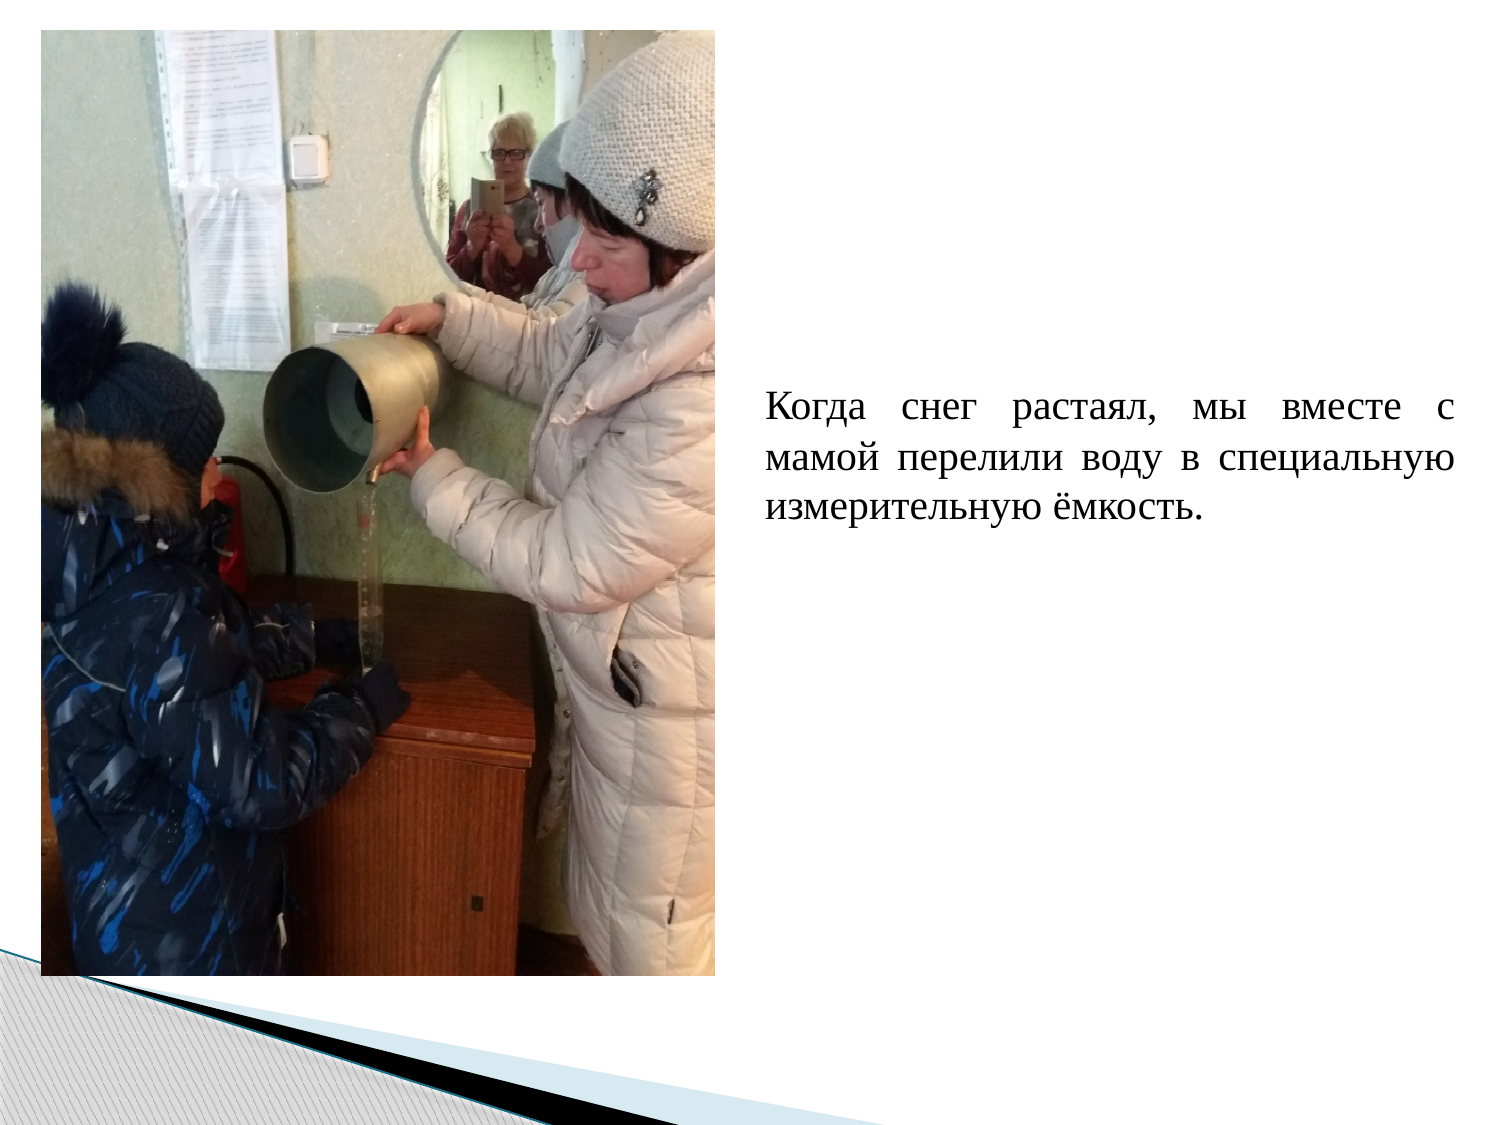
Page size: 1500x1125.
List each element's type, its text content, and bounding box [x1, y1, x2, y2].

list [41, 30, 715, 977]
text_box Когда снег растаял, мы вместе с мамой перелили воду в специальную измерительную ёмкость. [750, 370, 1471, 536]
